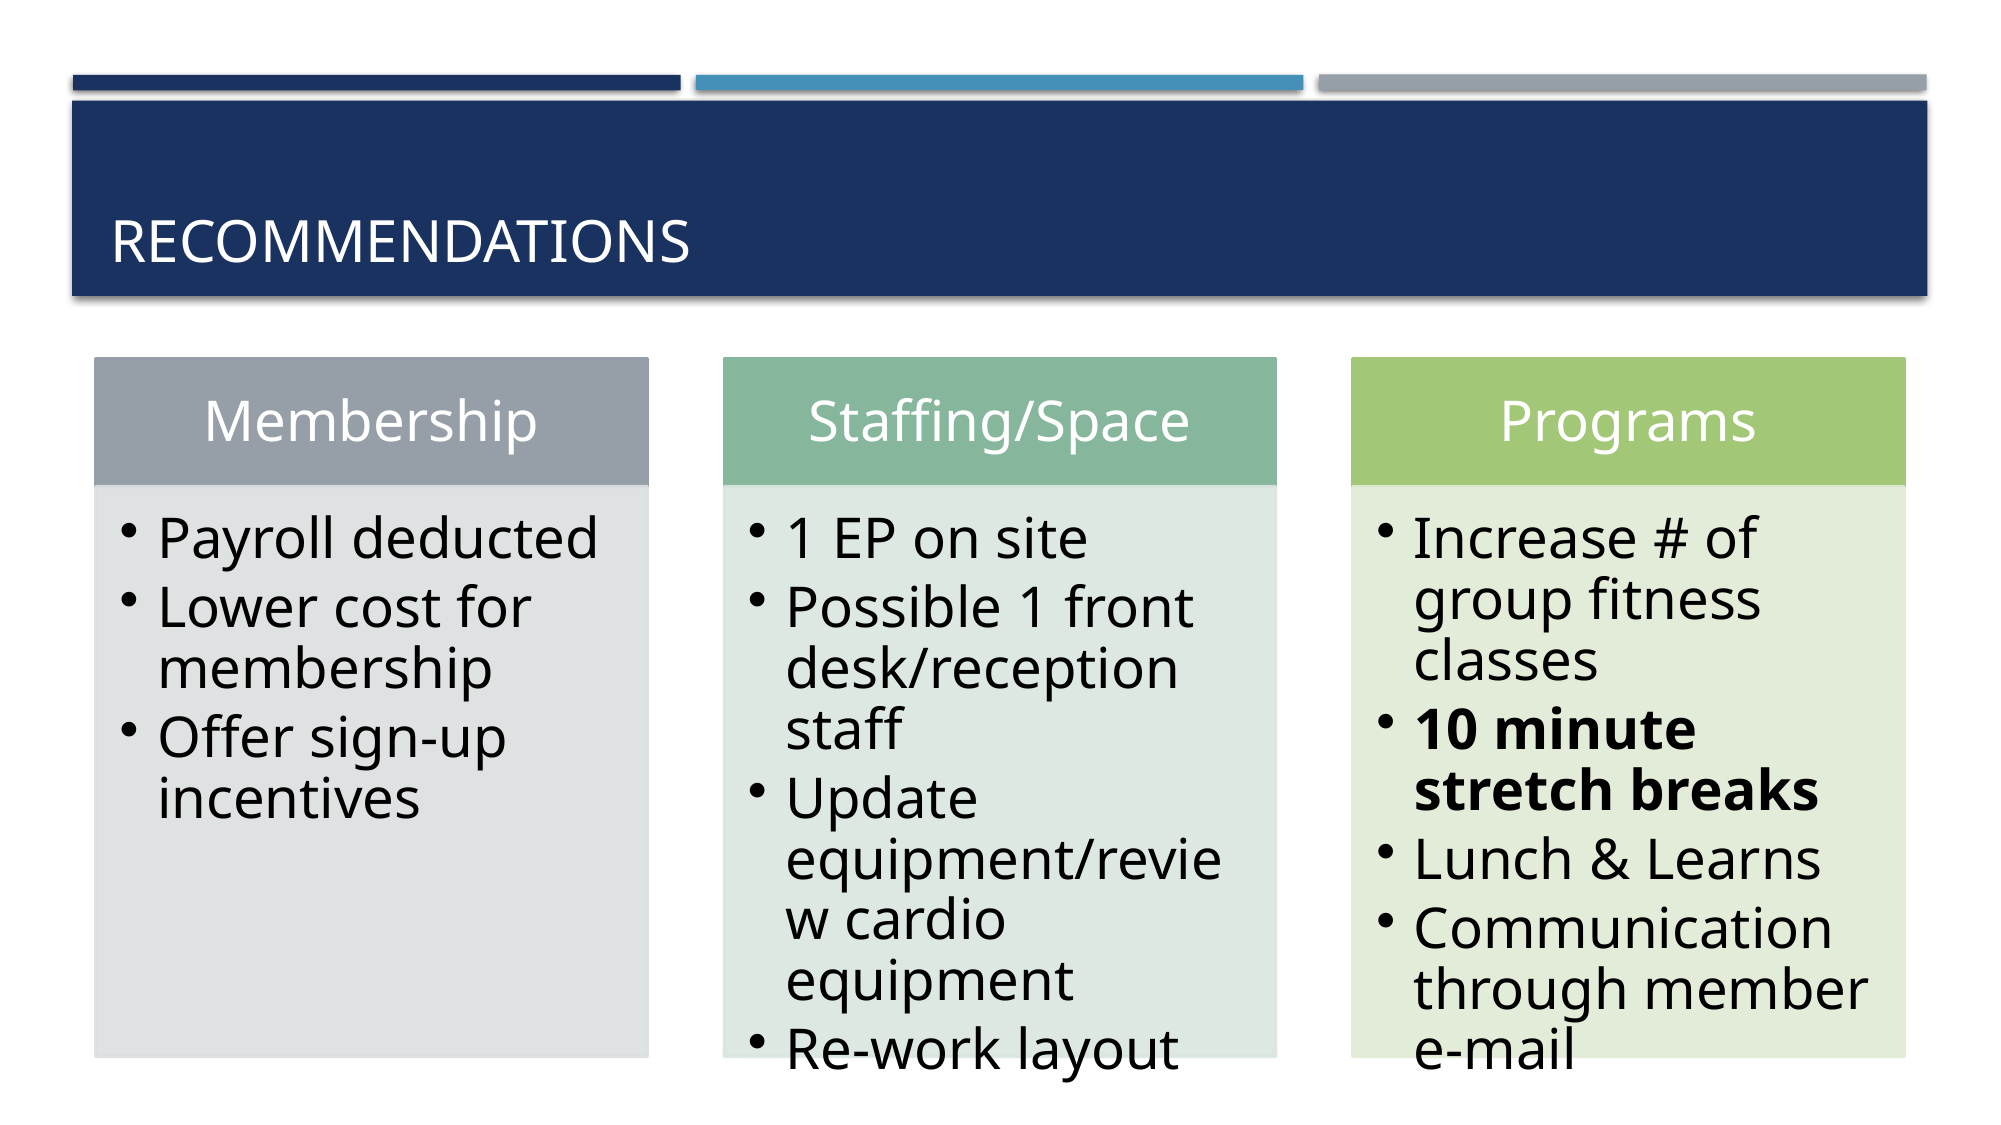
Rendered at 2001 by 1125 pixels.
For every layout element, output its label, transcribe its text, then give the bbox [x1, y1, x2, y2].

title recommendations [95, 115, 1905, 282]
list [94, 357, 1906, 1059]
